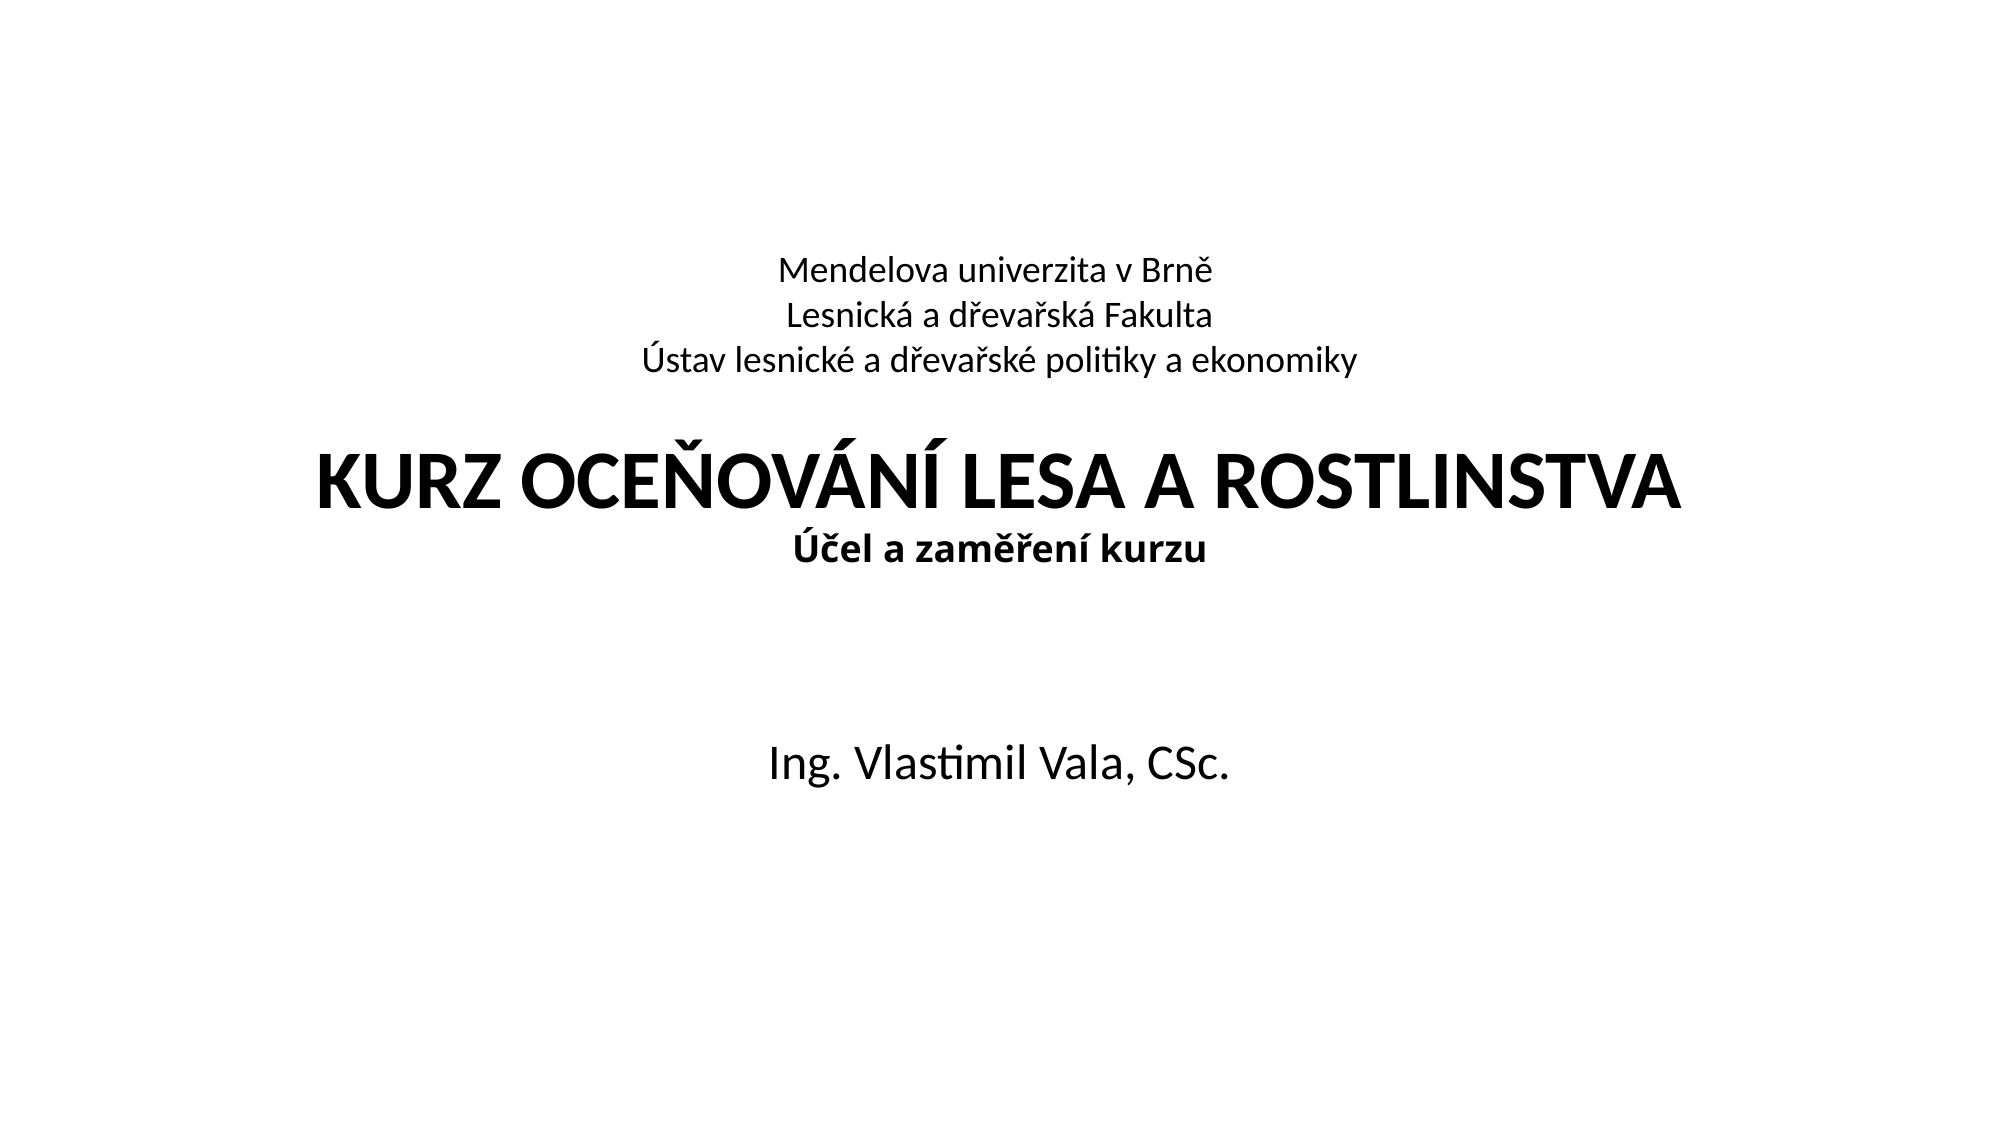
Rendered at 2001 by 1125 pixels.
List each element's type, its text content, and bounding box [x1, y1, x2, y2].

title Mendelova univerzita v Brně Lesnická a dřevařská Fakulta Ústav lesnické a dřevařské politiky a ekonomiky KURZ OCEŇOVÁNÍ LESA A ROSTLINSTVA Účel a zaměření kurzu [294, 137, 1706, 623]
subtitle Ing. Vlastimil Vala, CSc. [249, 648, 1750, 943]
